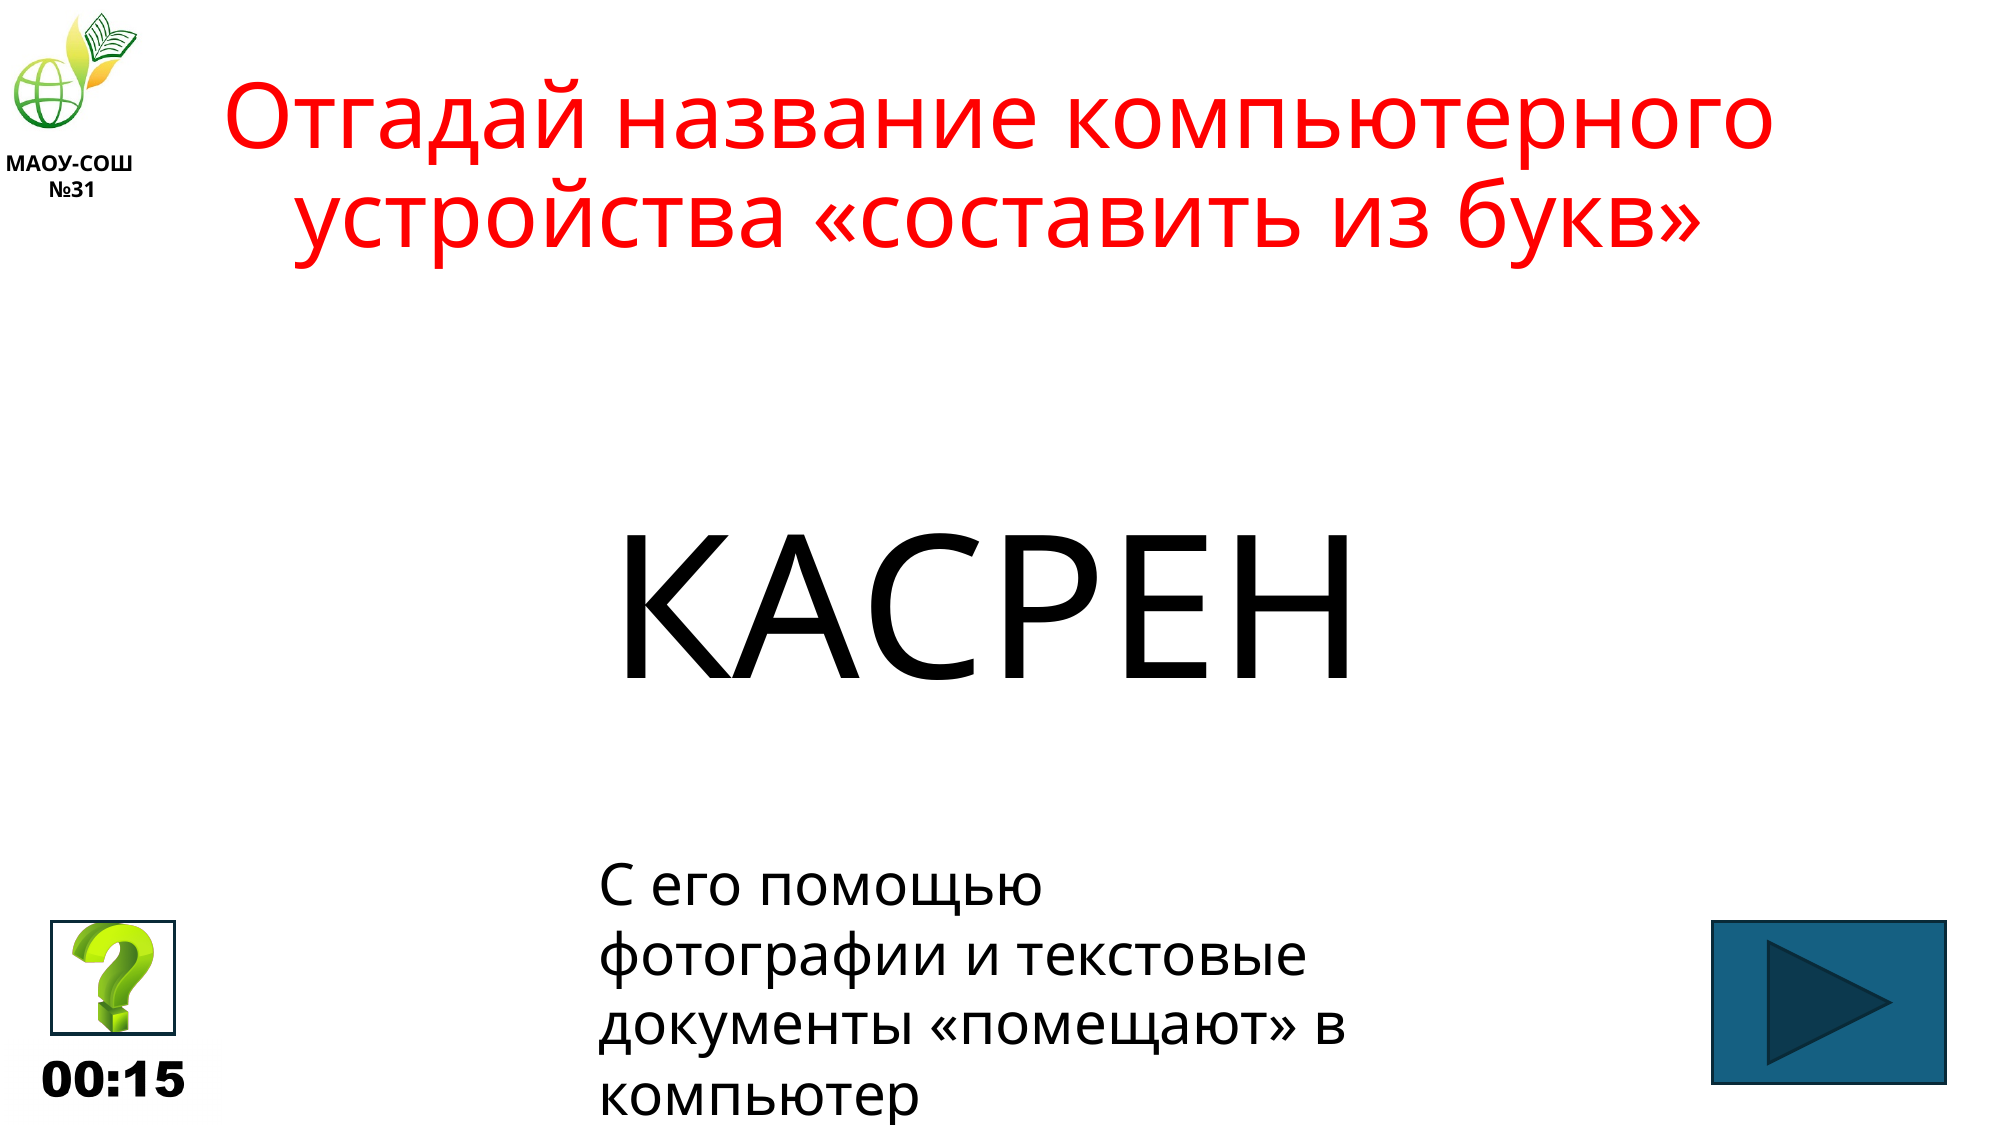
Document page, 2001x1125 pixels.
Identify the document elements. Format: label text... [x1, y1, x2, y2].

text_box С его помощью фотографии и текстовые документы «помещают» в компьютер [583, 839, 1417, 1125]
picture [4, 1039, 223, 1125]
text_box КАСРЕН [593, 470, 1407, 726]
title Отгадай название компьютерного устройства «составить из букв» [137, 59, 1863, 278]
text_box [50, 920, 176, 1036]
text_box [1711, 920, 1947, 1085]
picture [0, 0, 145, 142]
